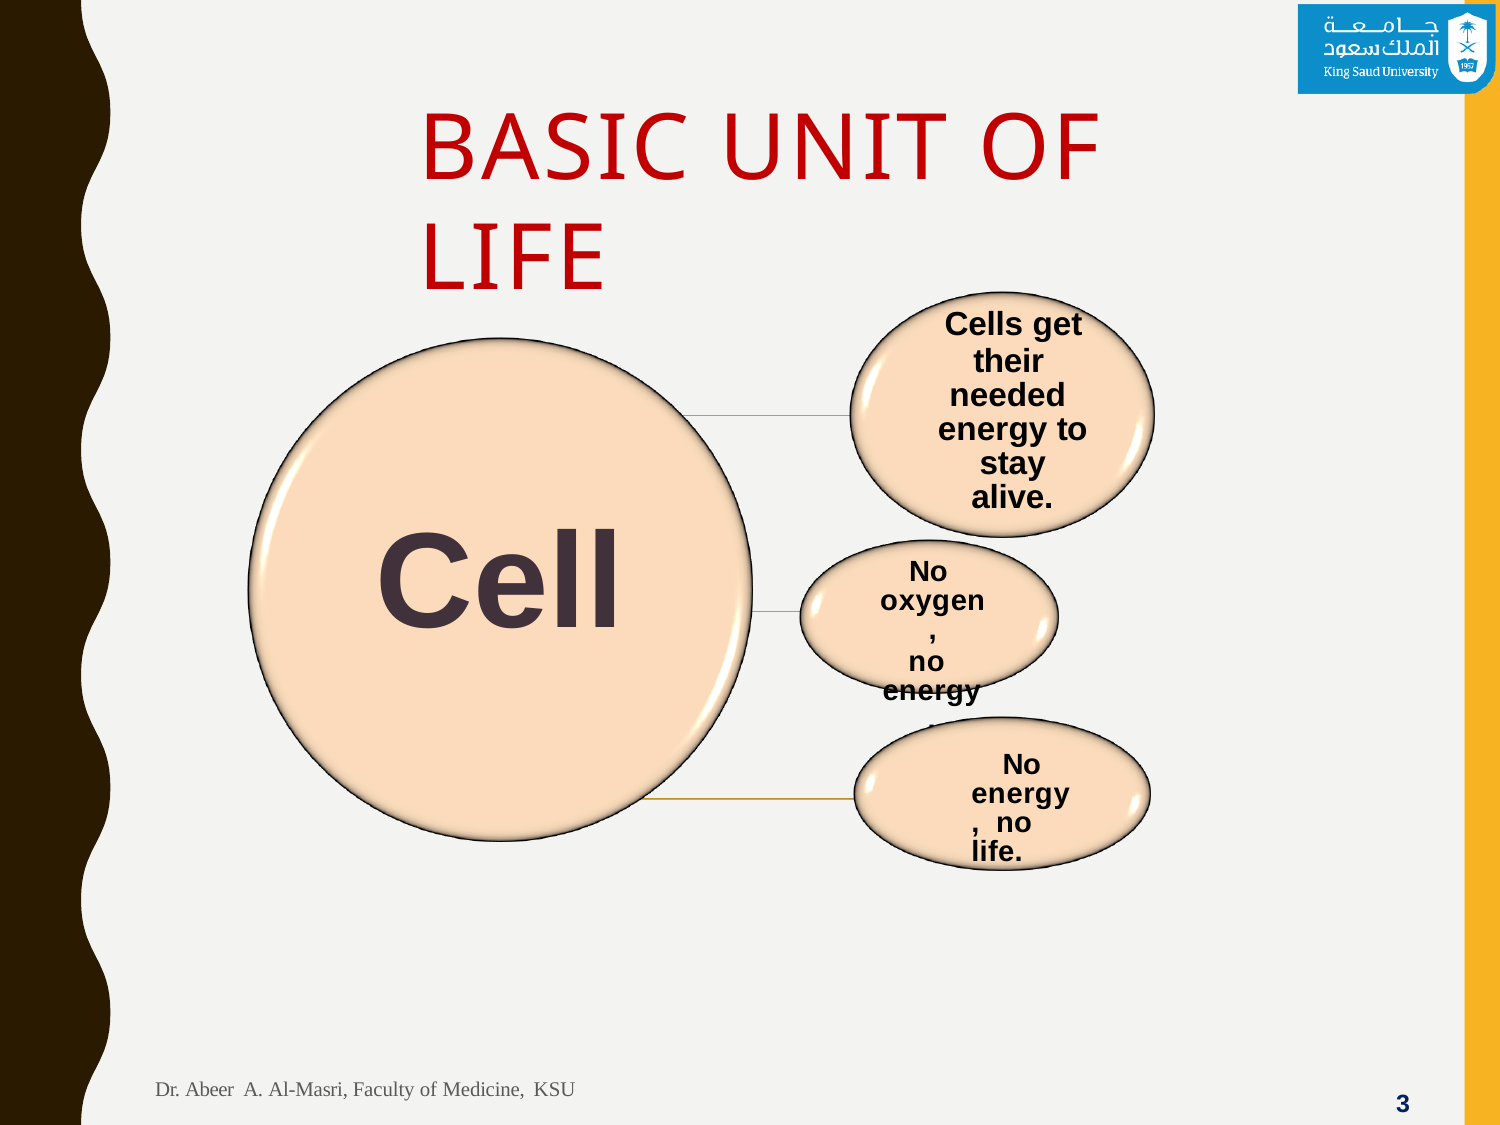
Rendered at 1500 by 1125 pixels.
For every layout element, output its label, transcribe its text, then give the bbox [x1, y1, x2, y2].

slide_number 2 [1377, 1090, 1415, 1125]
text_box [335, 489, 665, 665]
text_box [757, 791, 849, 805]
text_box [849, 712, 1155, 875]
text_box No oxygen, no energy. [874, 557, 990, 712]
text_box Cells get their needed energy to stay alive. [935, 310, 1089, 516]
title BASIC UNIT OF LIFE [416, 88, 1141, 308]
text_box [757, 604, 795, 617]
text_box Dr. Abeer A. Al-Masri, Faculty of Medicine, KSU [153, 1077, 581, 1102]
text_box No energy, no life. [969, 750, 1076, 868]
text_box [757, 408, 845, 421]
text_box [1297, 4, 1496, 94]
text_box Cell [373, 492, 626, 655]
text_box [845, 287, 1159, 542]
text_box [795, 535, 1063, 698]
text_box [243, 333, 757, 846]
